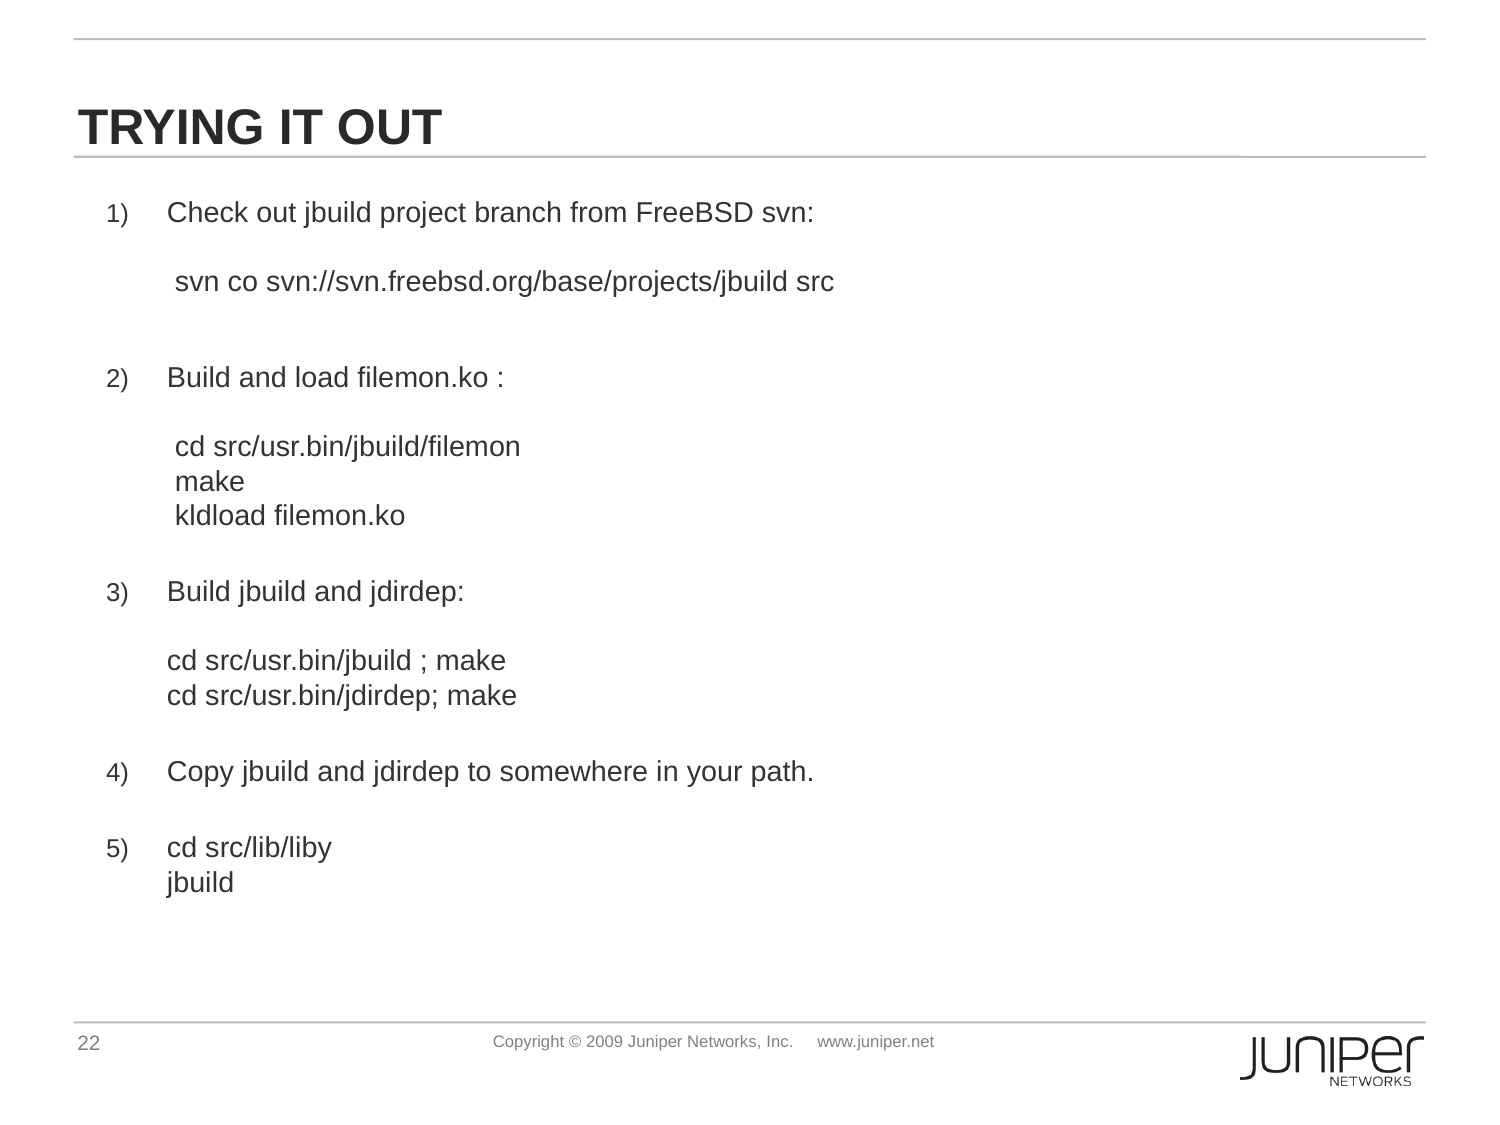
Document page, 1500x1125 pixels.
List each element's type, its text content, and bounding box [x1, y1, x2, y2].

picture [1240, 1036, 1424, 1086]
list Check out jbuild project branch from FreeBSD svn: svn co svn://svn.freebsd.org/base/projects/jbuild src Build and load filemon.ko : cd src/usr.bin/jbuild/filemon make kldload filemon.ko Build jbuild and jdirdep: cd src/usr.bin/jbuild ; make cd src/usr.bin/jdirdep; make Copy jbuild and jdirdep to somewhere in your path. cd src/lib/liby jbuild [60, 186, 1411, 983]
title Trying it out [77, 41, 1427, 164]
